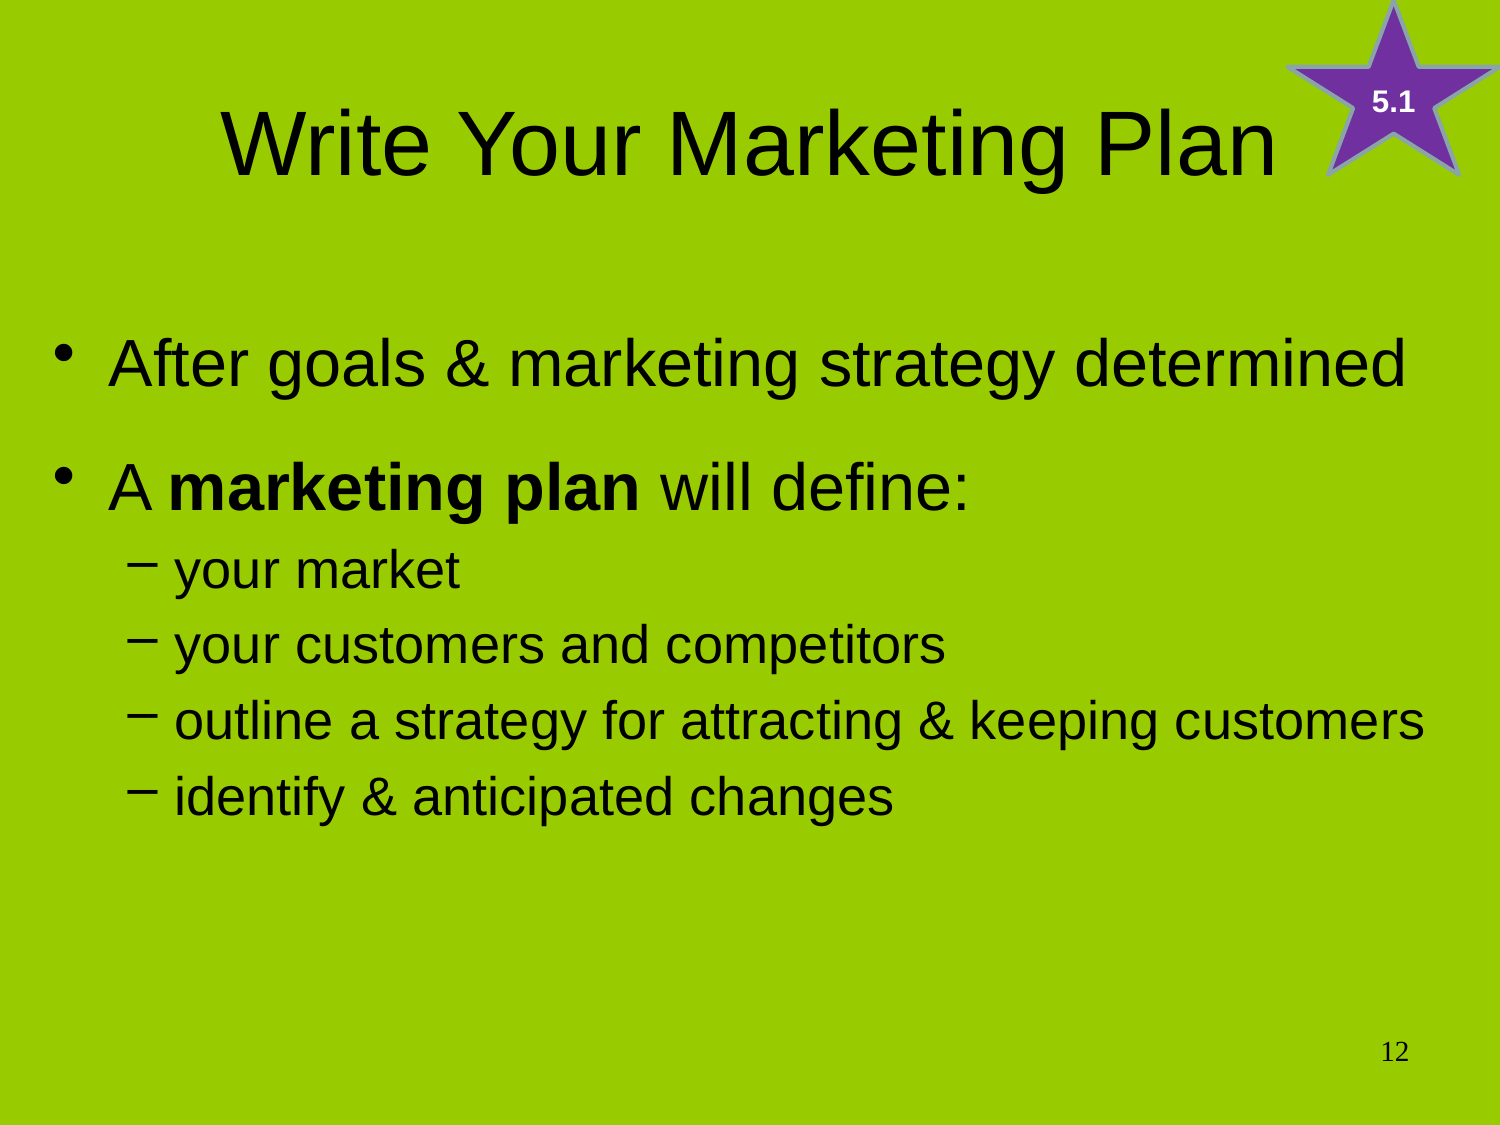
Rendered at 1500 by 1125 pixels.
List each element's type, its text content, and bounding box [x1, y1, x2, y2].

title Write Your Marketing Plan [74, 44, 1426, 233]
text_box 5.1 [1285, 0, 1500, 177]
list After goals & marketing strategy determined A marketing plan will define: your market your customers and competitors outline a strategy for attracting & keeping customers identify & anticipated changes [37, 312, 1451, 1001]
slide_number 12 [1074, 1024, 1426, 1103]
